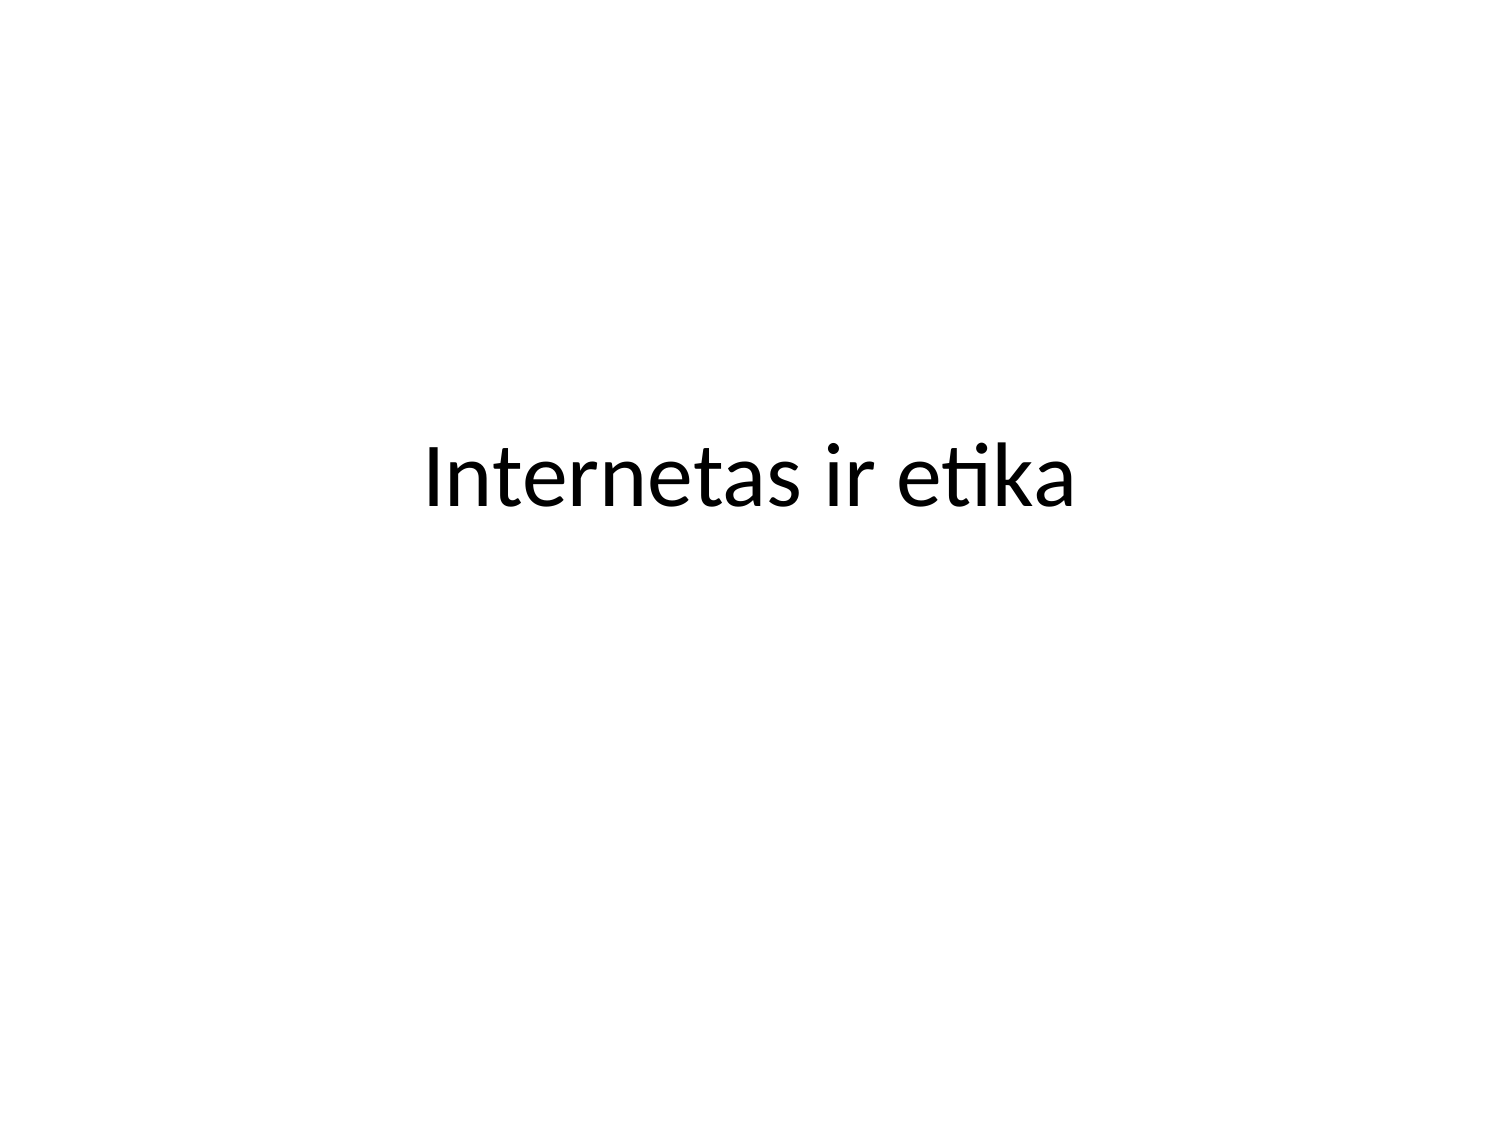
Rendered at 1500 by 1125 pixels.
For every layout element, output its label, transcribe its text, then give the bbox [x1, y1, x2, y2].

title Internetas ir etika [112, 349, 1388, 591]
